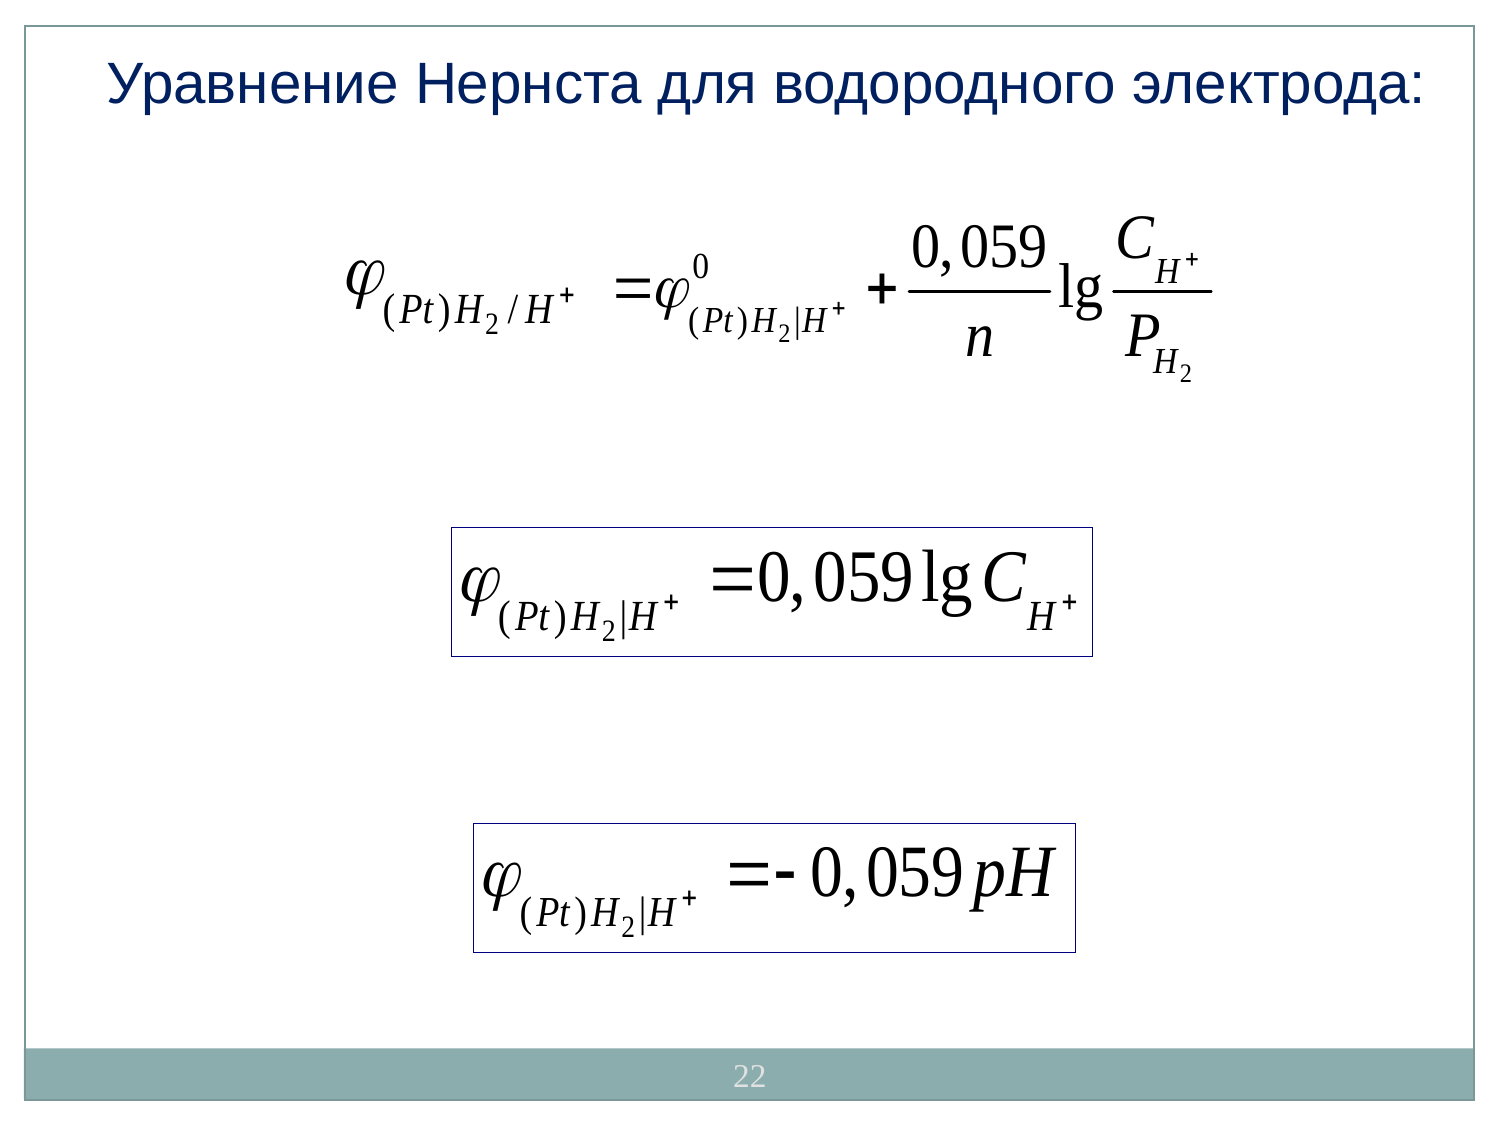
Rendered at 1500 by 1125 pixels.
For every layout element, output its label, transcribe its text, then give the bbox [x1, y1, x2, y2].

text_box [601, 196, 1223, 398]
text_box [451, 526, 1093, 658]
slide_number 22 [699, 1037, 800, 1110]
text_box Уравнение Нернста для водородного электрода: [29, 38, 1471, 123]
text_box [336, 219, 591, 351]
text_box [473, 822, 1076, 953]
